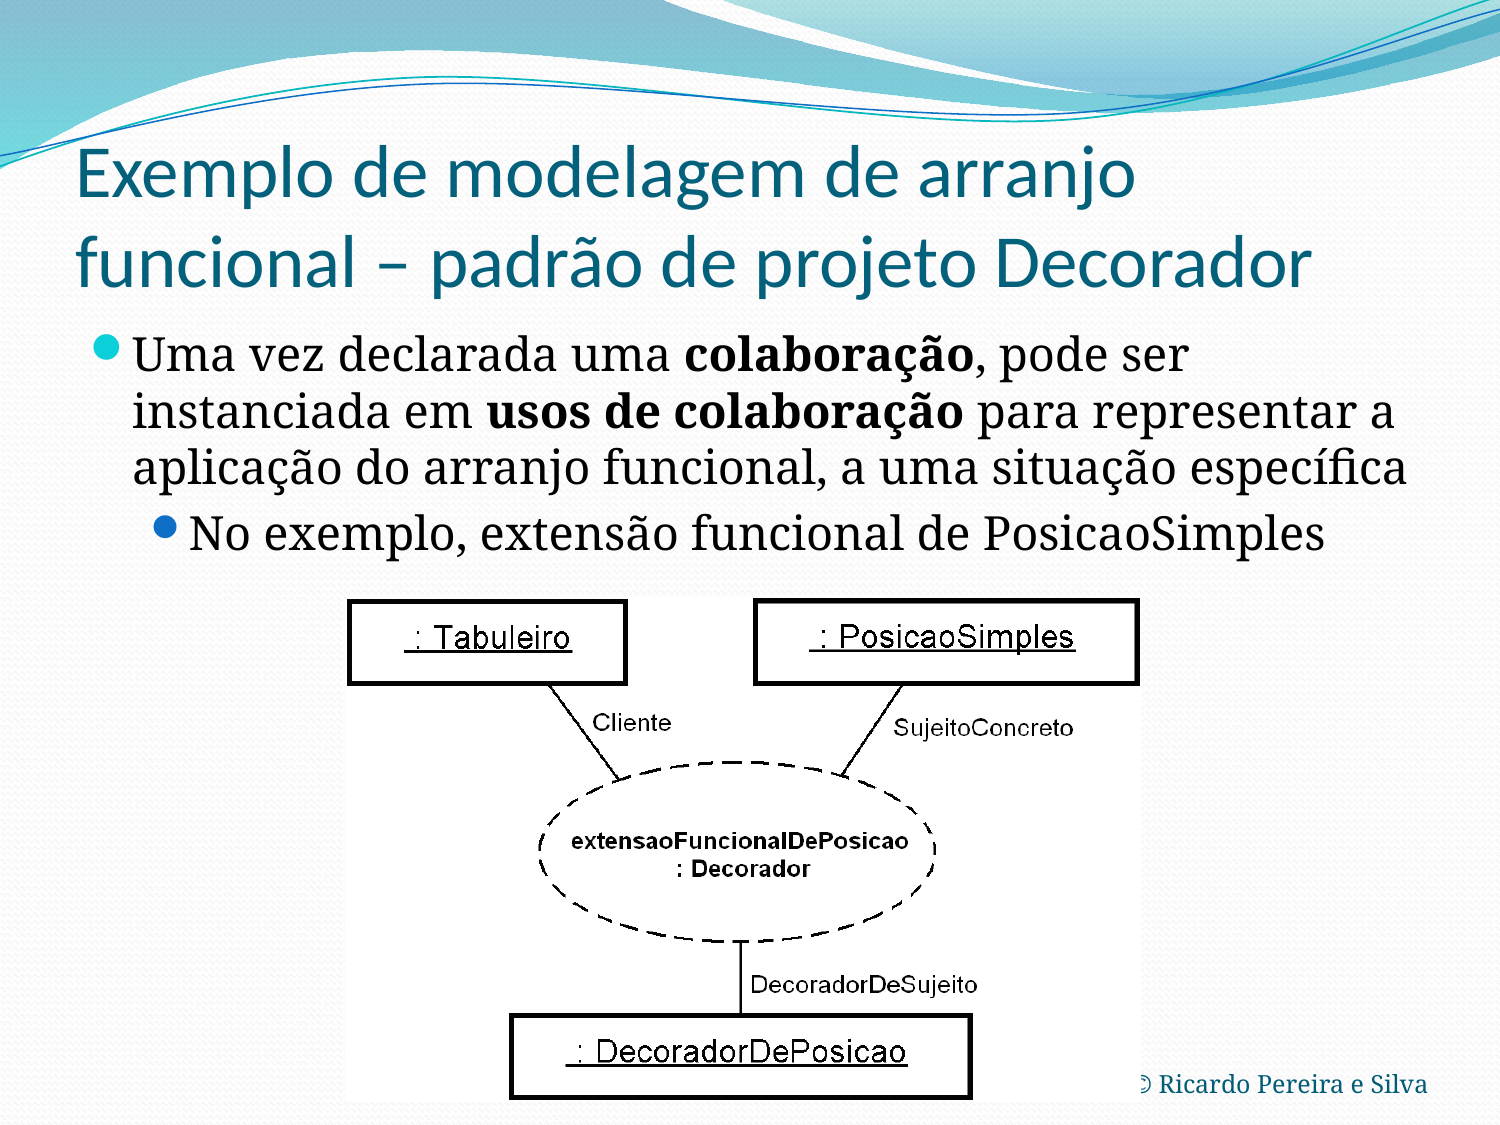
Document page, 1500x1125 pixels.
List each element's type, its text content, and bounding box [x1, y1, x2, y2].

picture [345, 597, 1141, 1102]
list Uma vez declarada uma colaboração, pode ser instanciada em usos de colaboração para representar a aplicação do arranjo funcional, a uma situação específica No exemplo, extensão funcional de PosicaoSimples [75, 317, 1425, 586]
title Exemplo de modelagem de arranjo funcional – padrão de projeto Decorador [75, 115, 1425, 303]
footer © Ricardo Pereira e Silva [1148, 1042, 1429, 1103]
